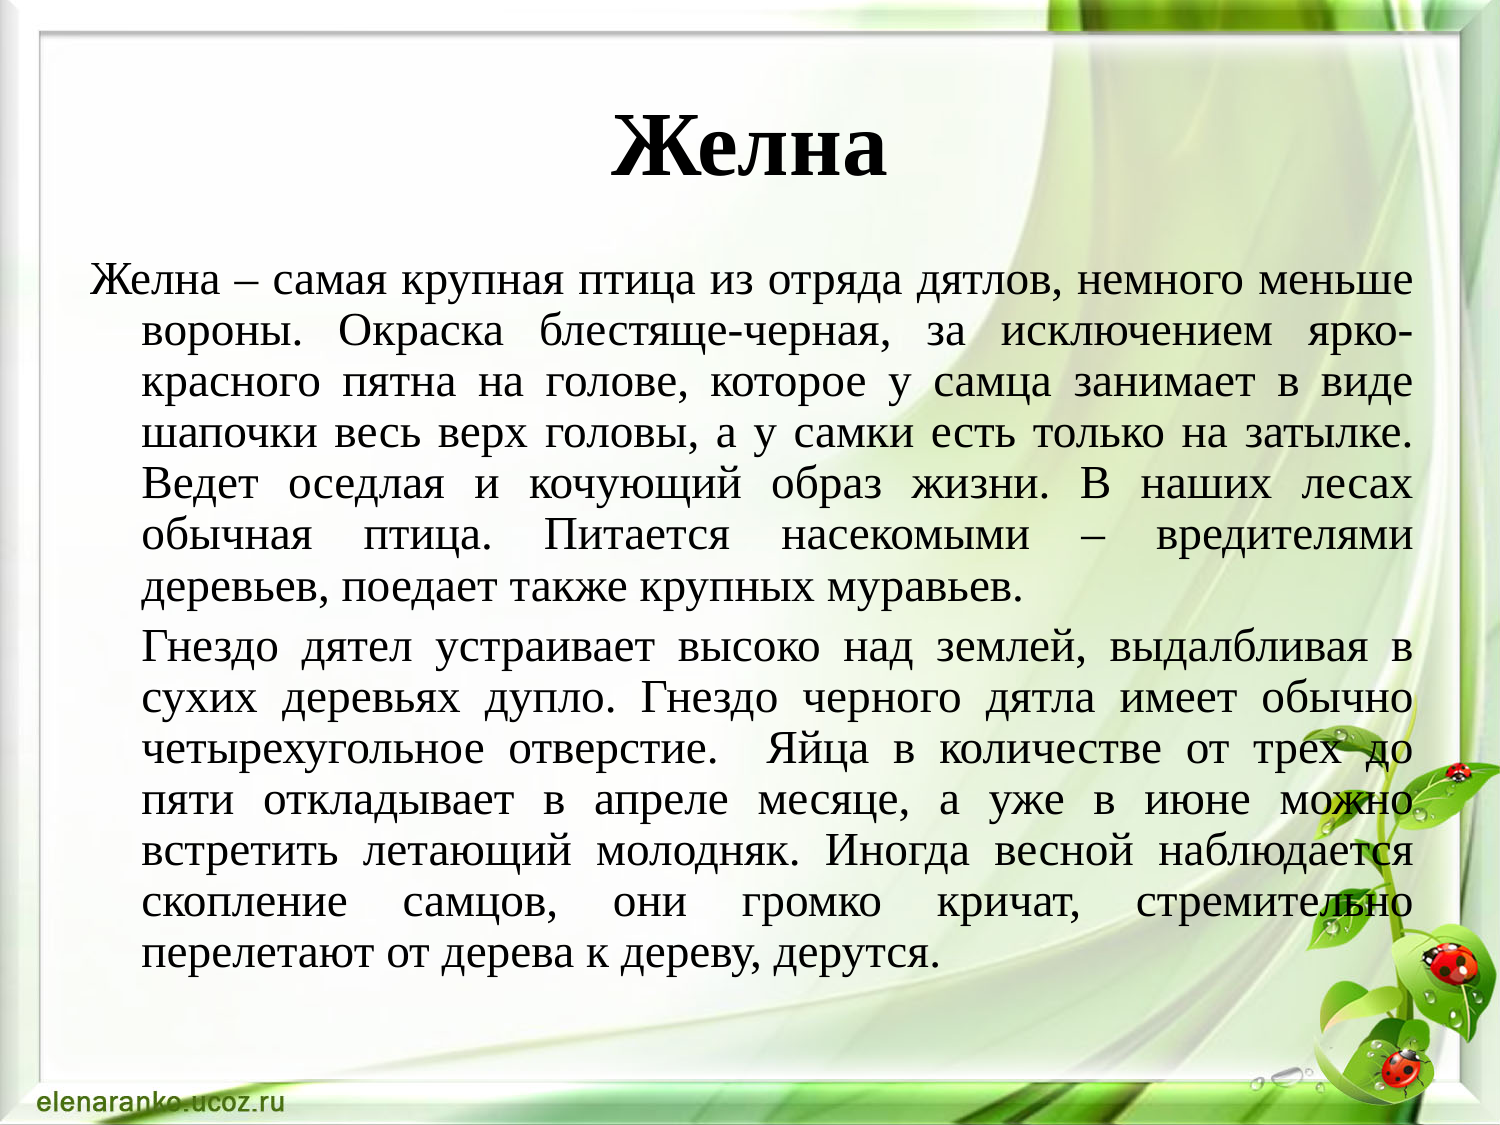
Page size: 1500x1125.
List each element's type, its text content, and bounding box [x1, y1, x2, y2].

list Желна – самая крупная птица из отряда дятлов, немного меньше вороны. Окраска блестяще-черная, за исключением ярко-красного пятна на голове, которое у самца занимает в виде шапочки весь верх головы, а у самки есть только на затылке. Ведет оседлая и кочующий образ жизни. В наших лесах обычная птица. Питается насекомыми – вредителями деревьев, поедает также крупных муравьев. Гнездо дятел устраивает высоко над землей, выдалбливая в сухих деревьях дупло. Гнездо черного дятла имеет обычно четырехугольное отверстие. Яйца в количестве от трех до пяти откладывает в апреле месяце, а уже в июне можно встретить летающий молодняк. Иногда весной наблюдается скопление самцов, они громко кричат, стремительно перелетают от дерева к дереву, дерутся. [75, 246, 1430, 1005]
title Желна [75, 45, 1425, 233]
picture [0, 0, 1500, 1125]
